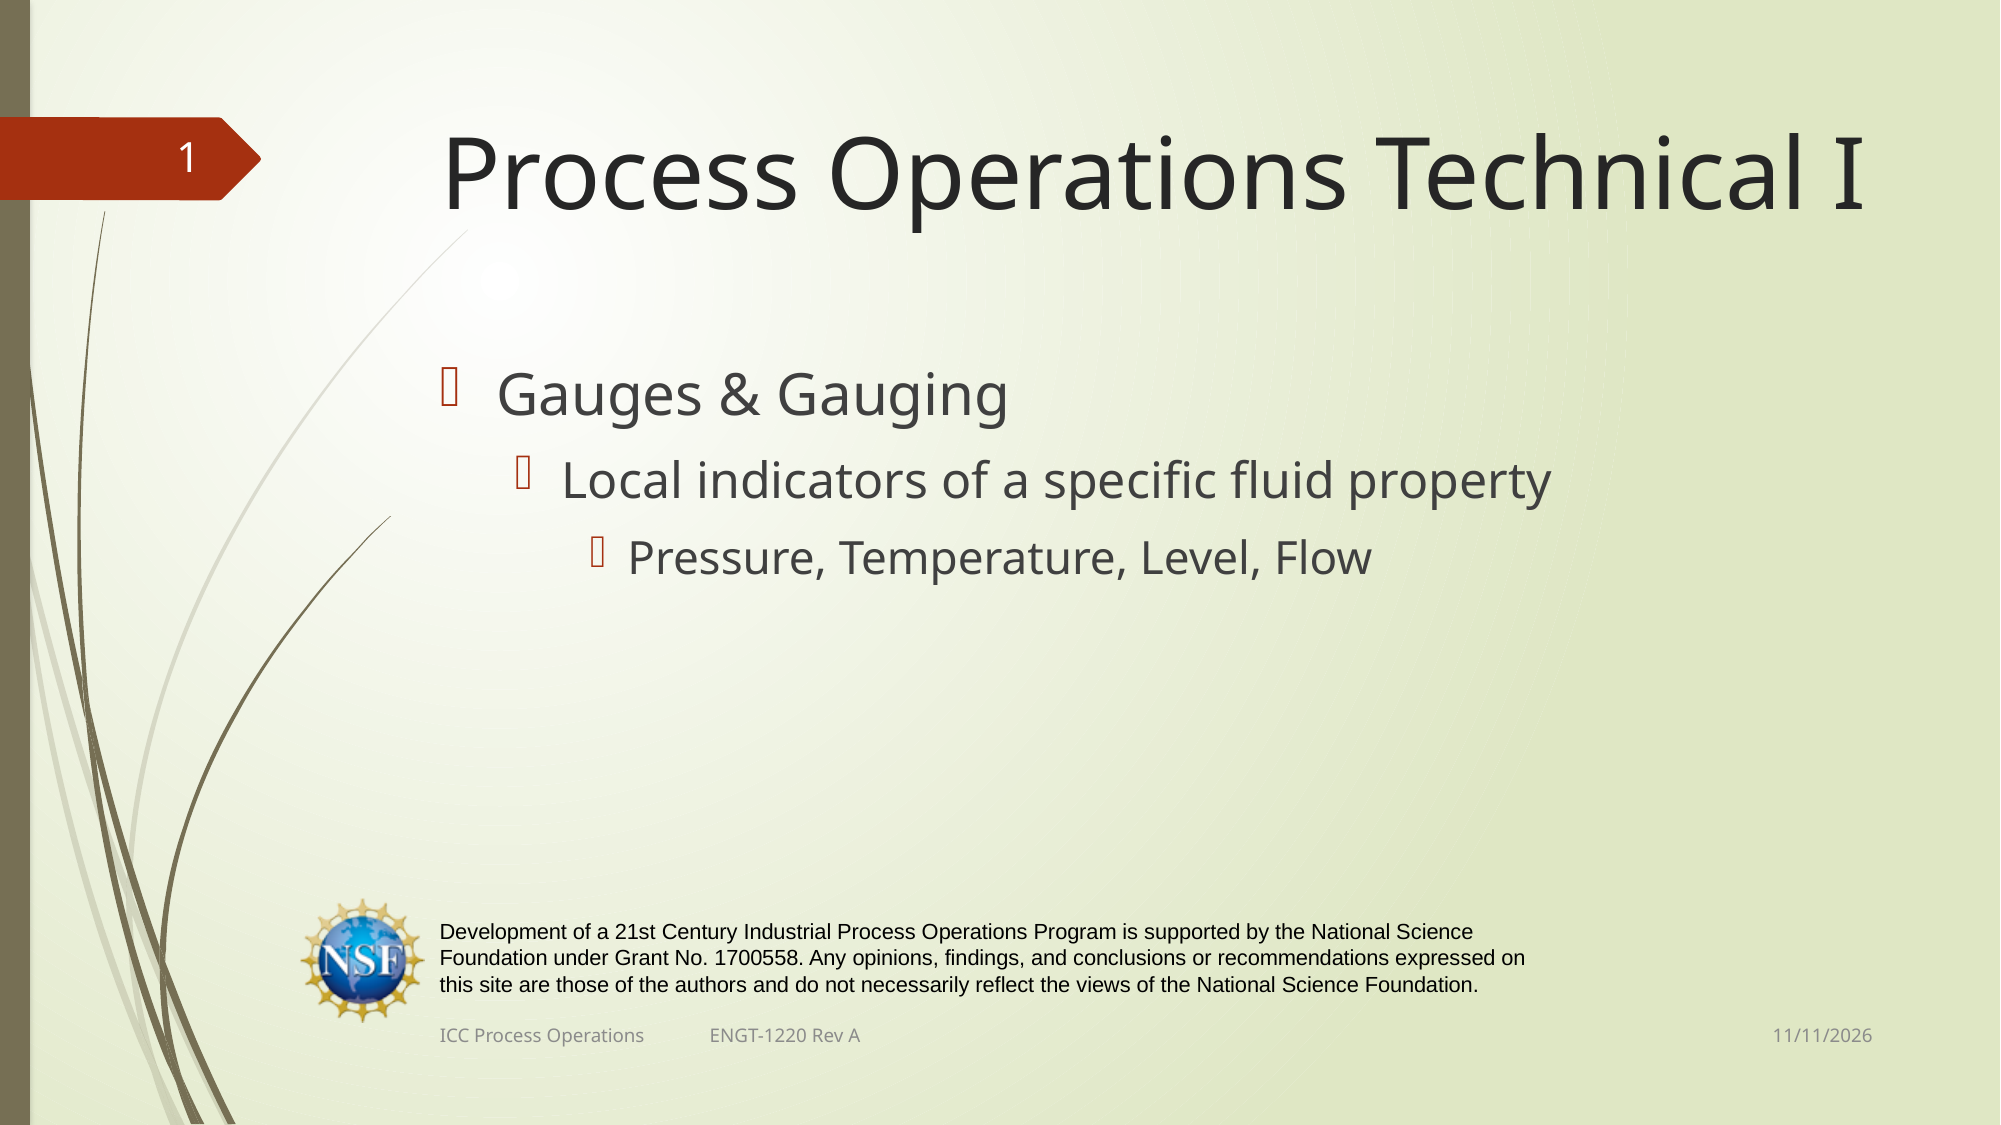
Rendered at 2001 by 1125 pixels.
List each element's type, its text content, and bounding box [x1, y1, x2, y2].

picture [299, 897, 425, 1023]
title Process Operations Technical I [425, 102, 1888, 313]
slide_number 1 [87, 129, 216, 190]
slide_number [1699, 1005, 1888, 1067]
list Gauges & Gauging Local indicators of a specific fluid property Pressure, Temperature, Level, Flow [424, 350, 1888, 970]
text_box Development of a 21st Century Industrial Process Operations Program is supported by the National Science Foundation under Grant No. 1700558. Any opinions, findings, and conclusions or recommendations expressed on this site are those of the authors and do not necessarily reflect the views of the National Science Foundation. [429, 910, 1575, 1004]
footer ICC Process Operations ENGT-1220 Rev A [424, 1006, 1675, 1067]
